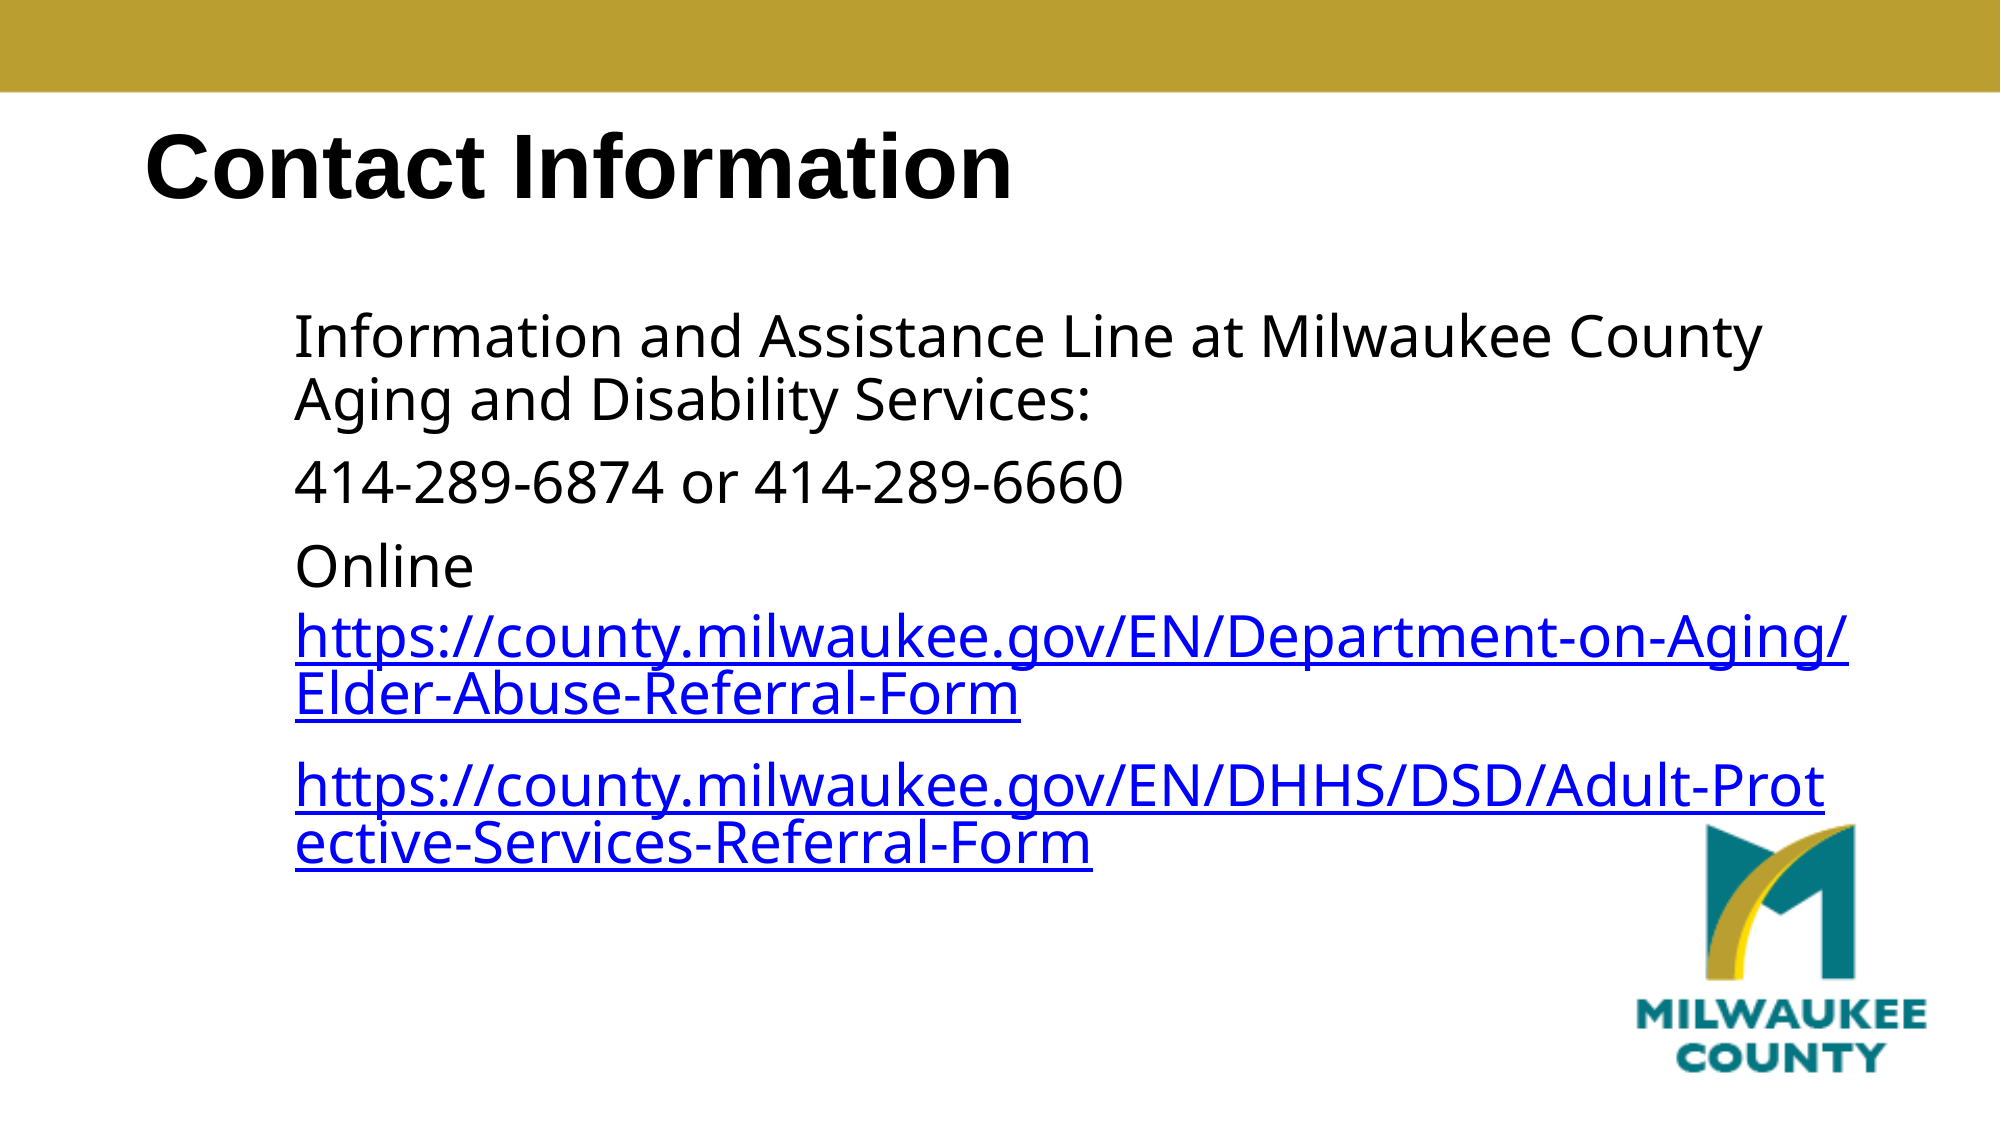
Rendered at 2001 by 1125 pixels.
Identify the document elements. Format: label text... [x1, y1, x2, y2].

list Information and Assistance Line at Milwaukee County Aging and Disability Services: 414-289-6874 or 414-289-6660 Online https://county.milwaukee.gov/EN/Department-on-Aging/Elder-Abuse-Referral-Form https://county.milwaukee.gov/EN/DHHS/DSD/Adult-Protective-Services-Referral-Form [136, 298, 1863, 1014]
title Contact Information [136, 59, 1863, 278]
picture [0, 0, 2000, 1125]
